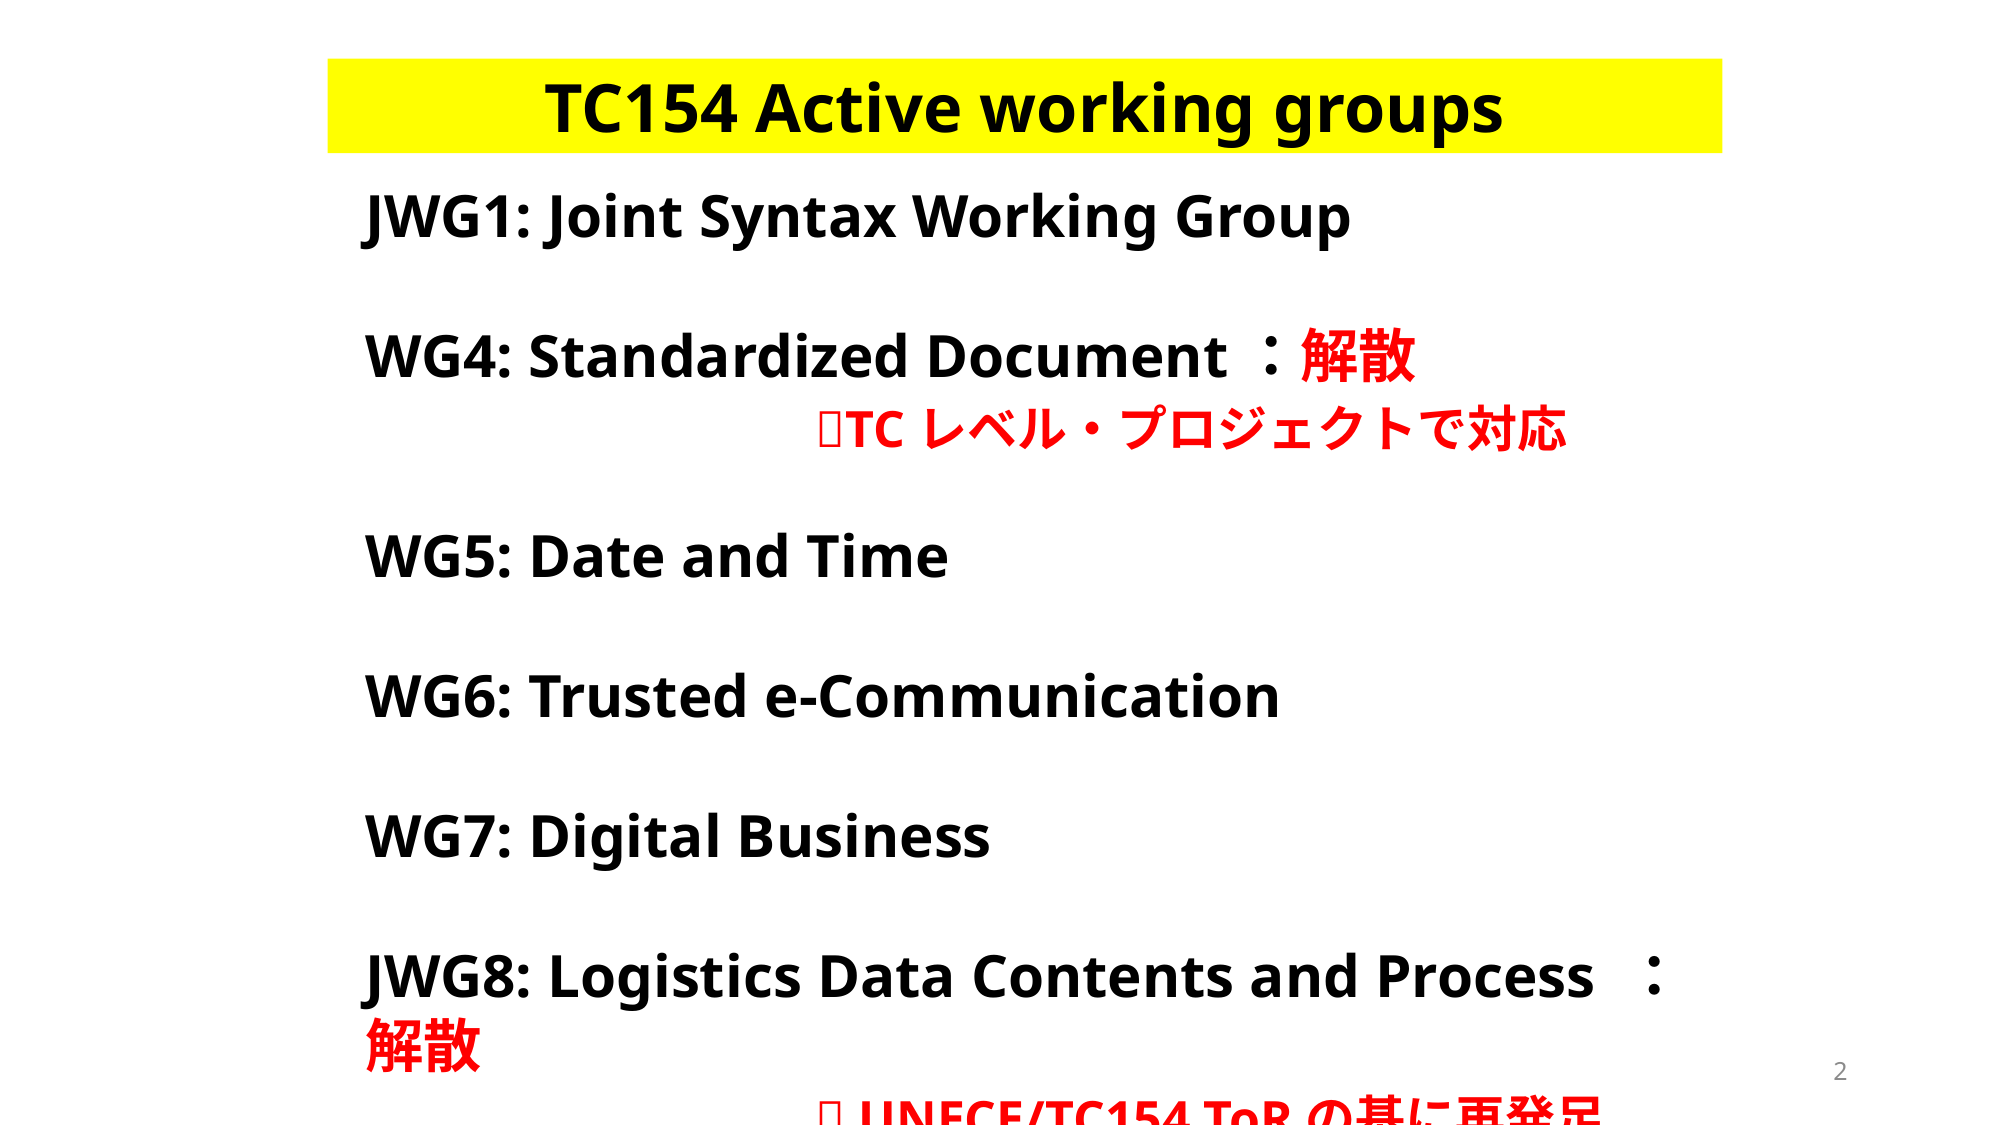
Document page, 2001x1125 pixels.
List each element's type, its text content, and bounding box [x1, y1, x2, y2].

slide_number 2 [1412, 1042, 1863, 1103]
text_box TC154 Active working groups [327, 58, 1723, 154]
text_box JWG1: Joint Syntax Working Group WG4: Standardized Document：解散 TCレベル・プロジェクトで対応 WG5: Date and Time WG6: Trusted e-Communication WG7: Digital Business JWG8: Logistics Data Contents and Process ：解散  UNECE/TC154 ToRの基に再発足 [350, 172, 1746, 1125]
